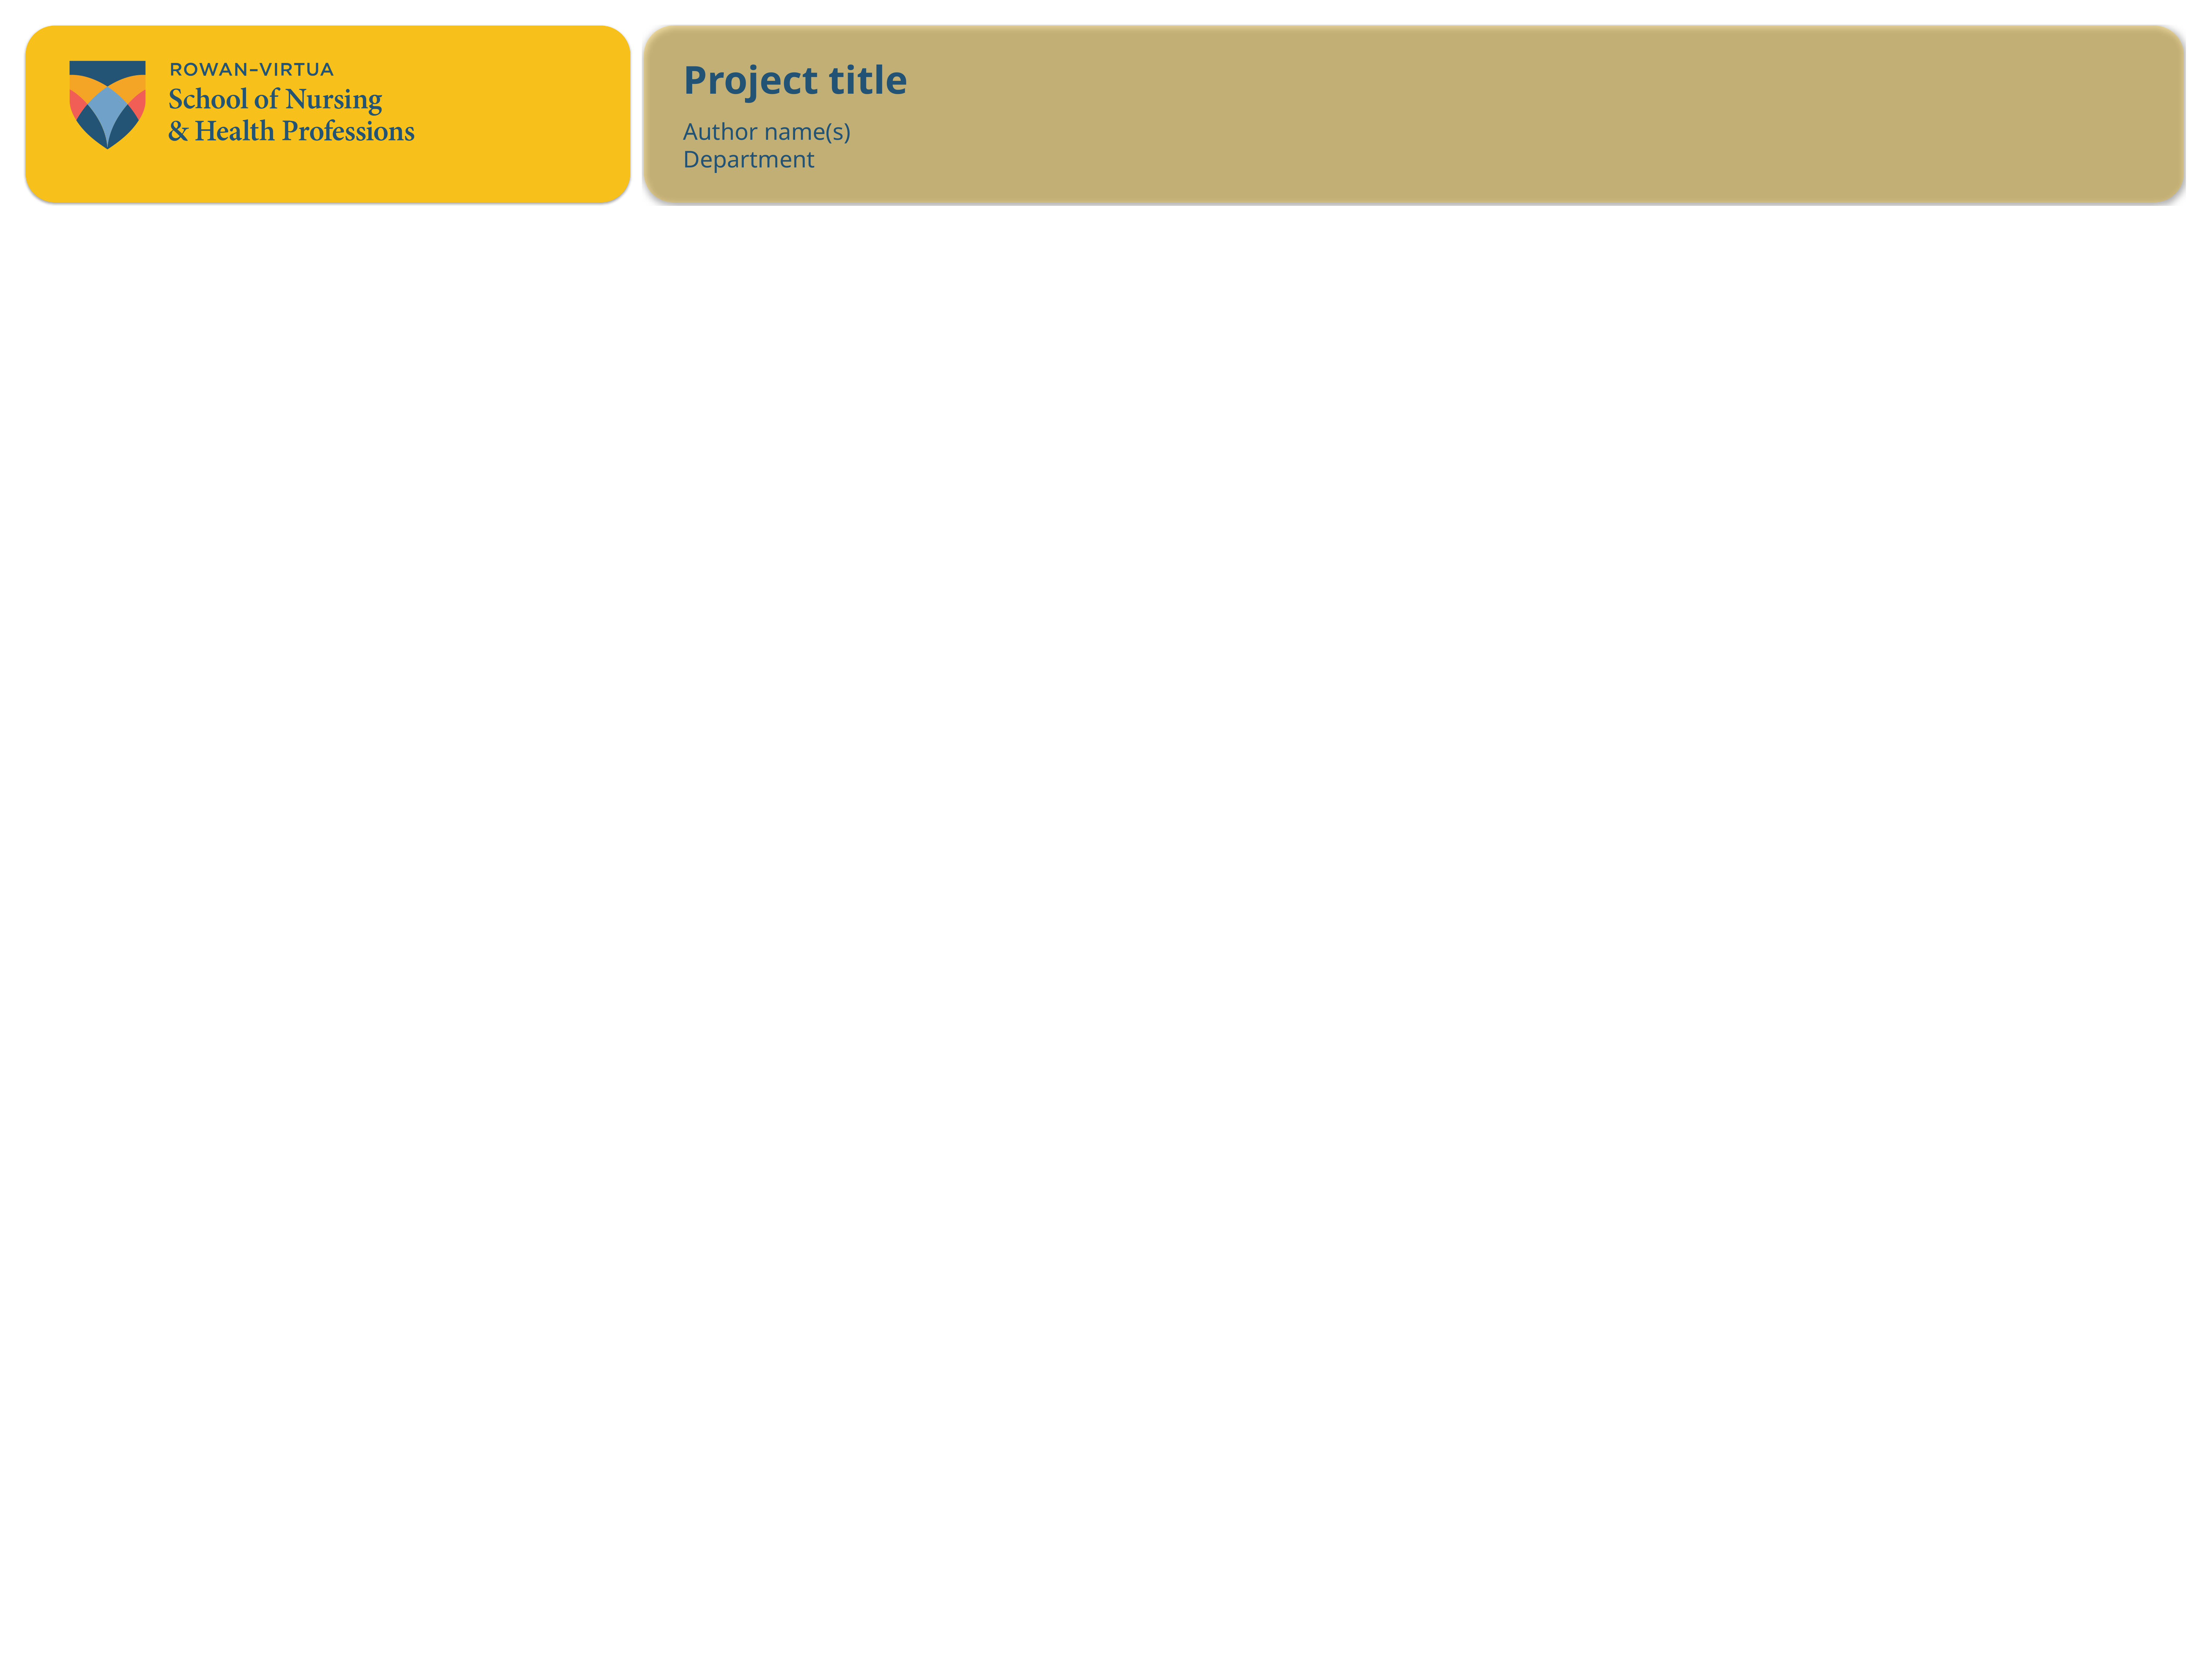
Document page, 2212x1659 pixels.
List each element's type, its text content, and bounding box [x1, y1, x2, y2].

text_box Project title Author name(s) Department [678, 53, 2155, 175]
picture [0, 25, 530, 202]
